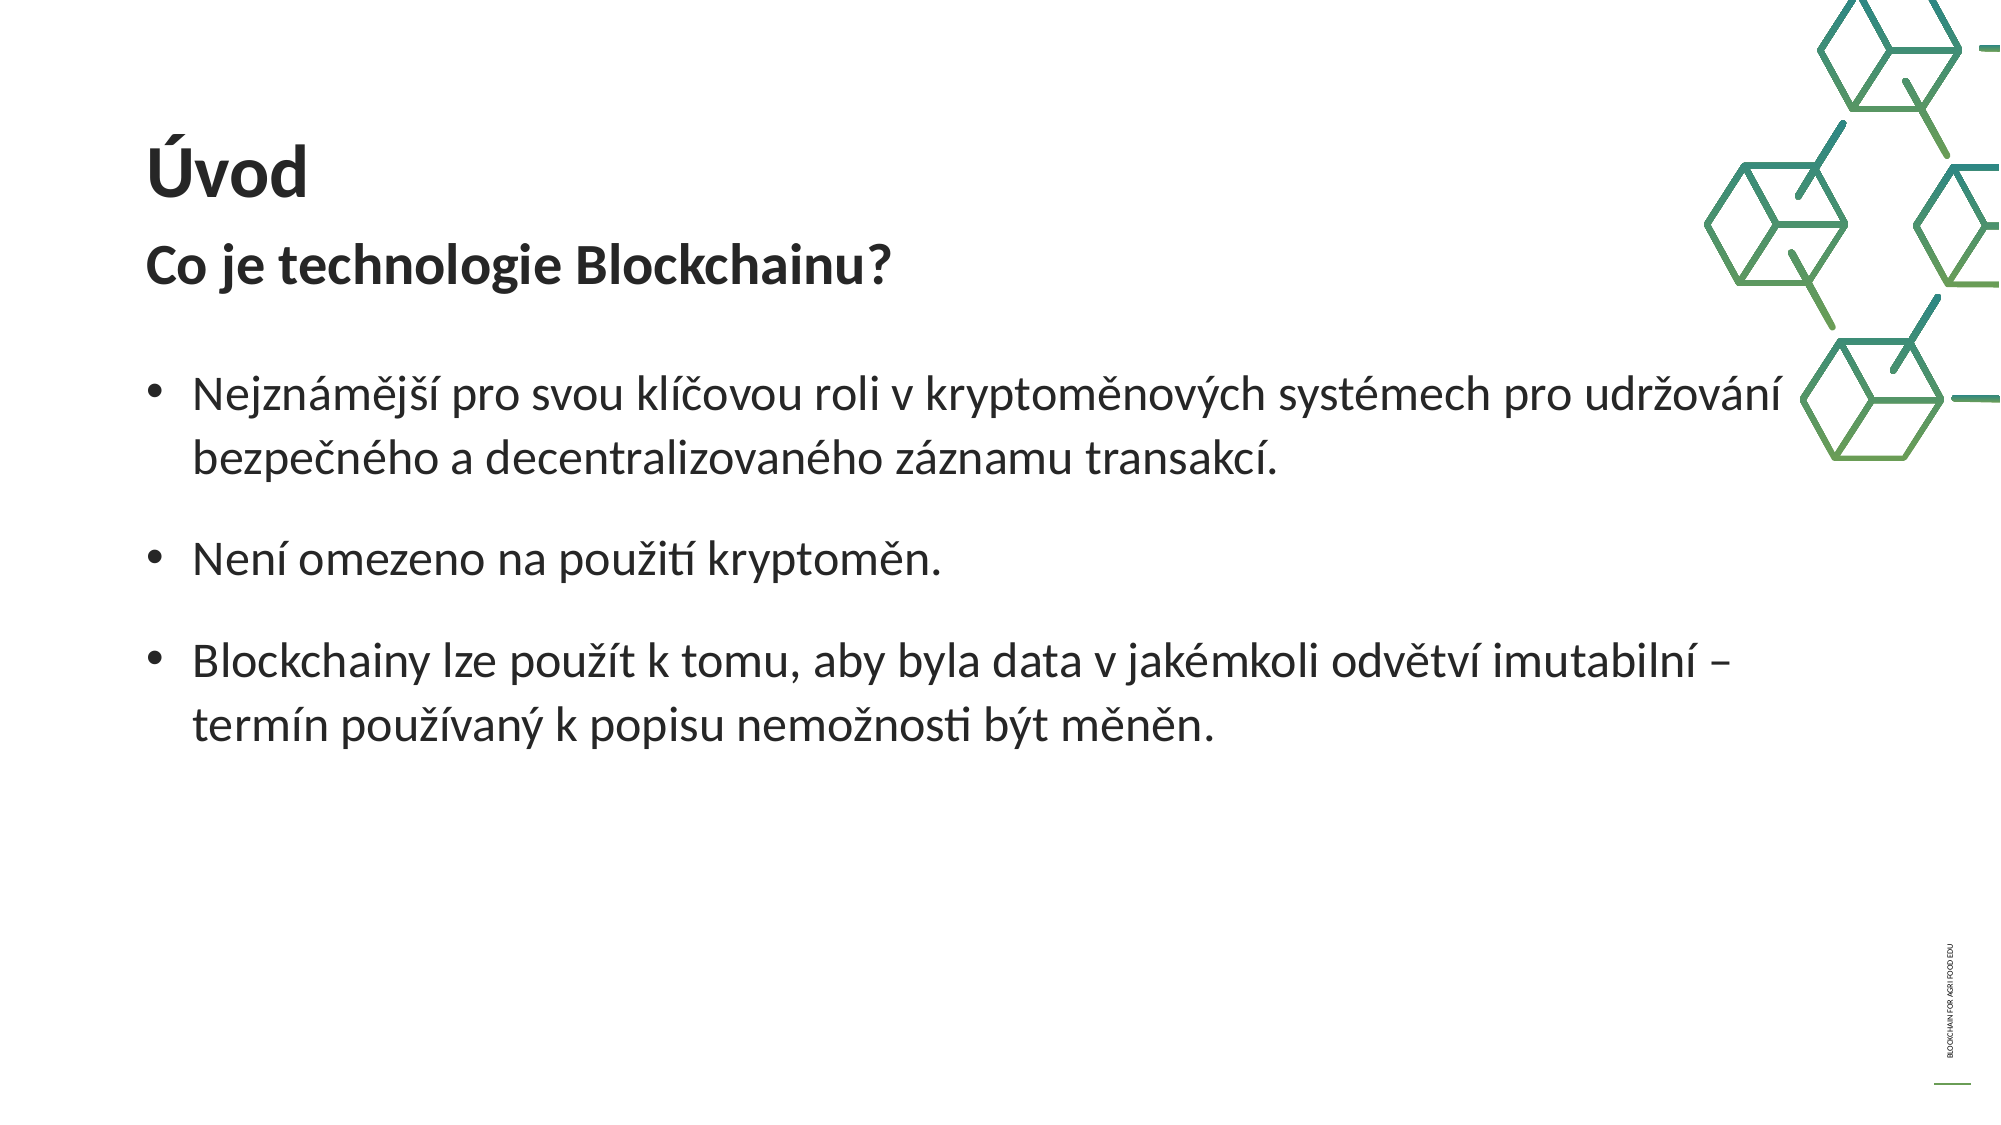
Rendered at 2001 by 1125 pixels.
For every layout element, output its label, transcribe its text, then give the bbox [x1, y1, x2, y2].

list Úvod Co je technologie Blockchainu? [130, 124, 1698, 337]
list Nejznámější pro svou klíčovou roli v kryptoměnových systémech pro udržování bezpečného a decentralizovaného záznamu transakcí. Není omezeno na použití kryptoměn. Blockchainy lze použít k tomu, aby byla data v jakémkoli odvětví imutabilní – termín používaný k popisu nemožnosti být měněn. [130, 348, 1869, 1035]
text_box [1703, 0, 2000, 462]
